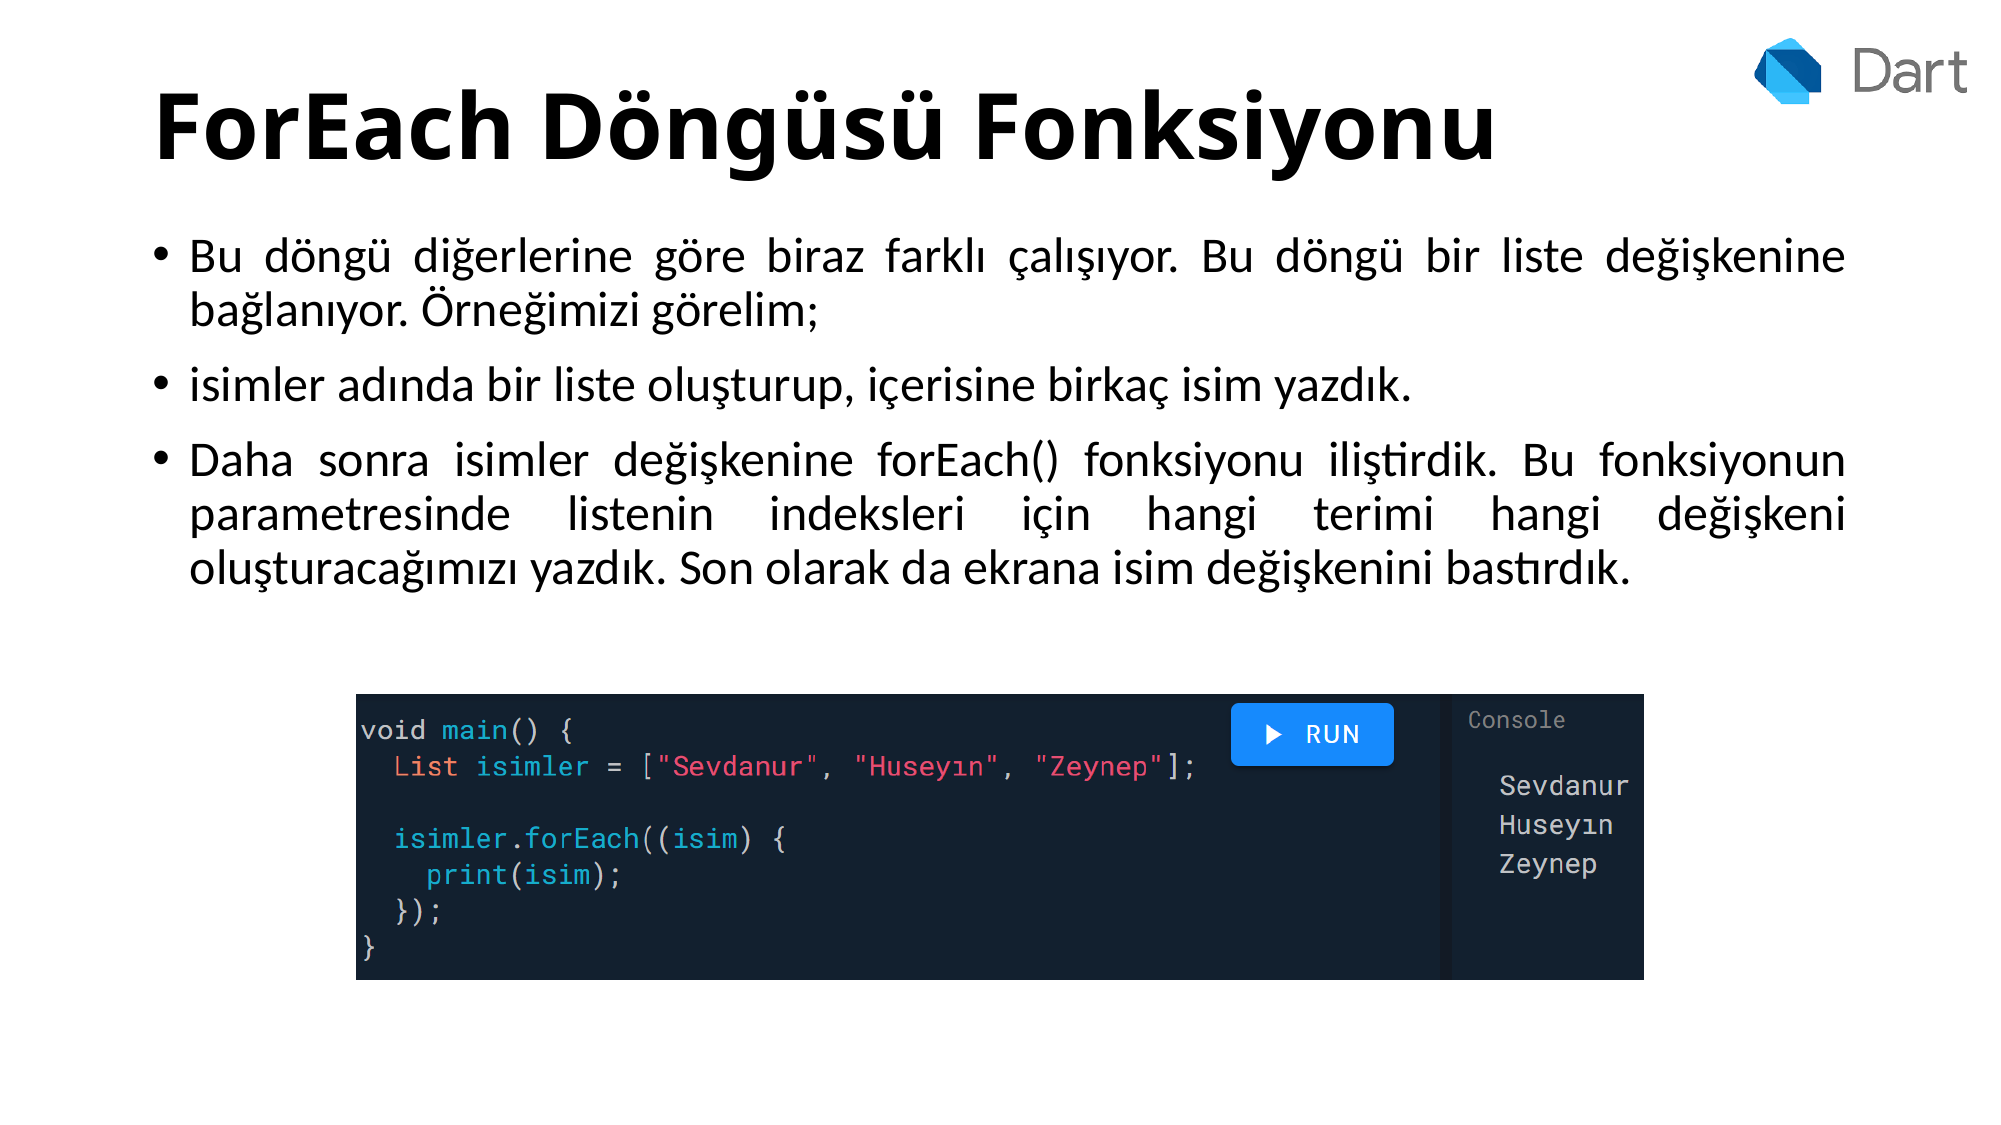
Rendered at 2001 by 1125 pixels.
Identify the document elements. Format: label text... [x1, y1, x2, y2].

picture [1749, 9, 1972, 133]
list Bu döngü diğerlerine göre biraz farklı çalışıyor. Bu döngü bir liste değişkenine bağlanıyor. Örneğimizi görelim; isimler adında bir liste oluşturup, içerisine birkaç isim yazdık. Daha sonra isimler değişkenine forEach() fonksiyonu iliştirdik. Bu fonksiyonun parametresinde listenin indeksleri için hangi terimi hangi değişkeni oluşturacağımızı yazdık. Son olarak da ekrana isim değişkenini bastırdık. [137, 222, 1863, 1014]
title ForEach Döngüsü Fonksiyonu [137, 59, 1863, 199]
picture [356, 694, 1644, 980]
